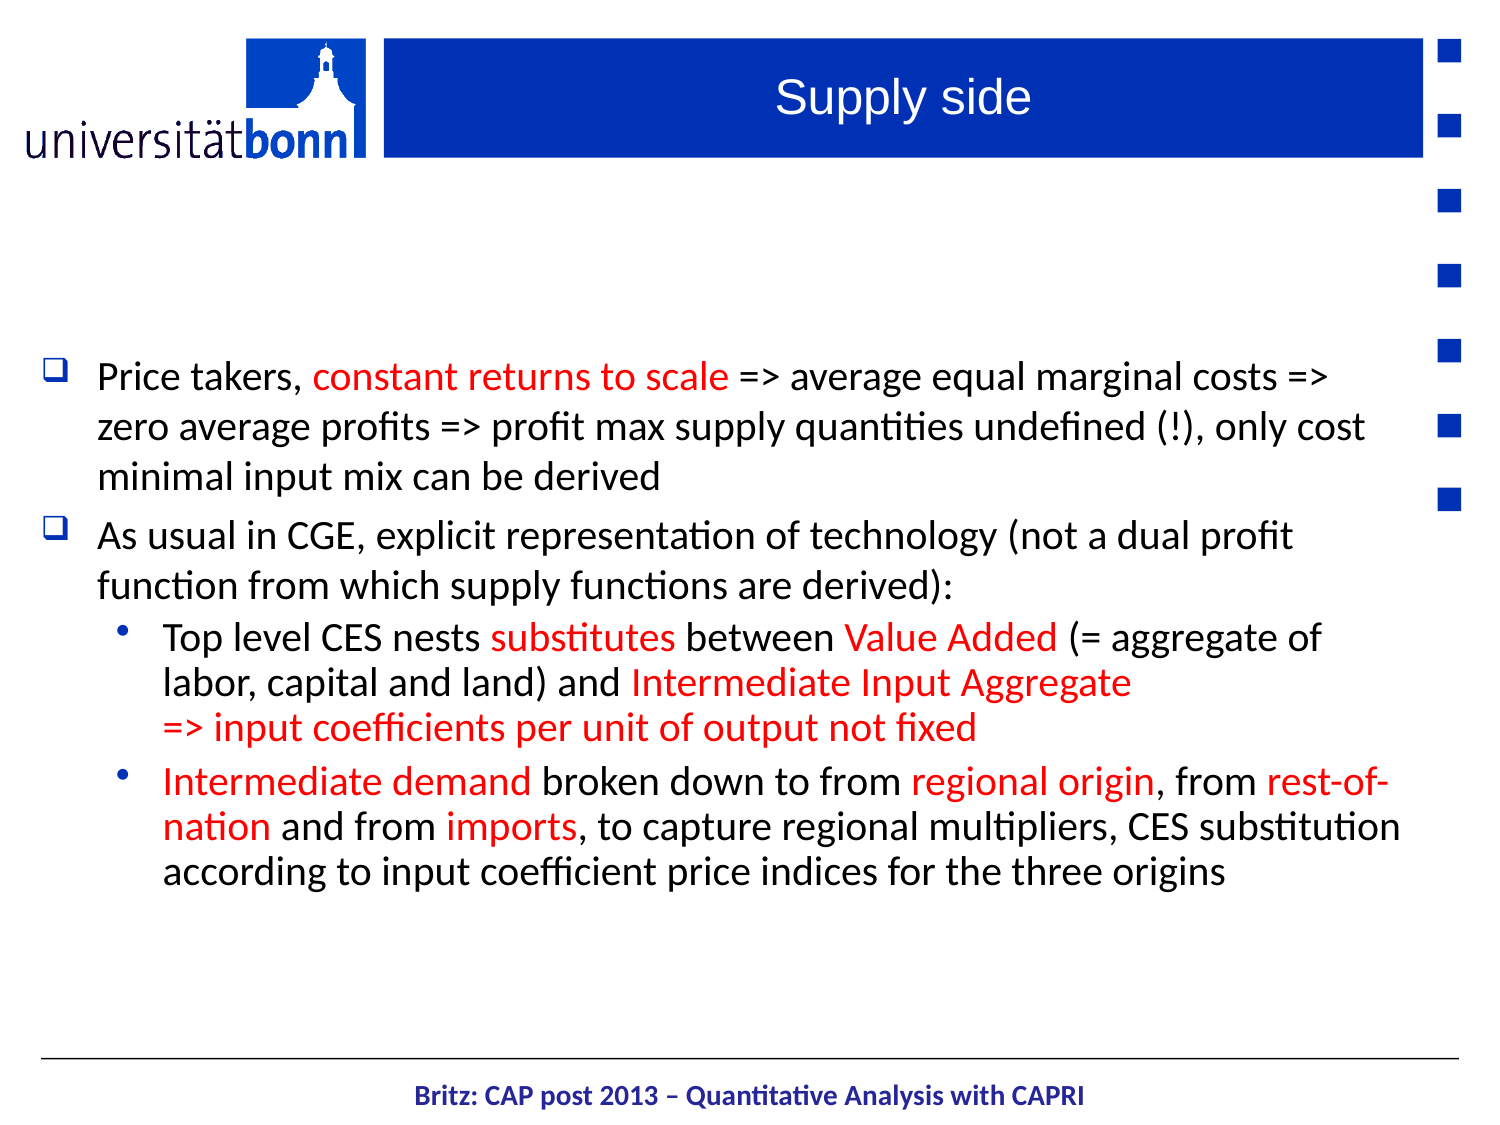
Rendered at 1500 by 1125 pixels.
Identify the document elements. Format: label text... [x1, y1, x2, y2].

title Supply side [383, 38, 1424, 158]
list Price takers, constant returns to scale => average equal marginal costs => zero average profits => profit max supply quantities undefined (!), only cost minimal input mix can be derived As usual in CGE, explicit representation of technology (not a dual profit function from which supply functions are derived): Top level CES nests substitutes between Value Added (= aggregate of labor, capital and land) and Intermediate Input Aggregate => input coefficients per unit of output not fixed Intermediate demand broken down to from regional origin, from rest-of-nation and from imports, to capture regional multipliers, CES substitution according to input coefficient price indices for the three origins [25, 188, 1426, 1056]
picture [24, 36, 368, 160]
footer Britz: CAP post 2013 – Quantitative Analysis with CAPRI [40, 1070, 1460, 1107]
